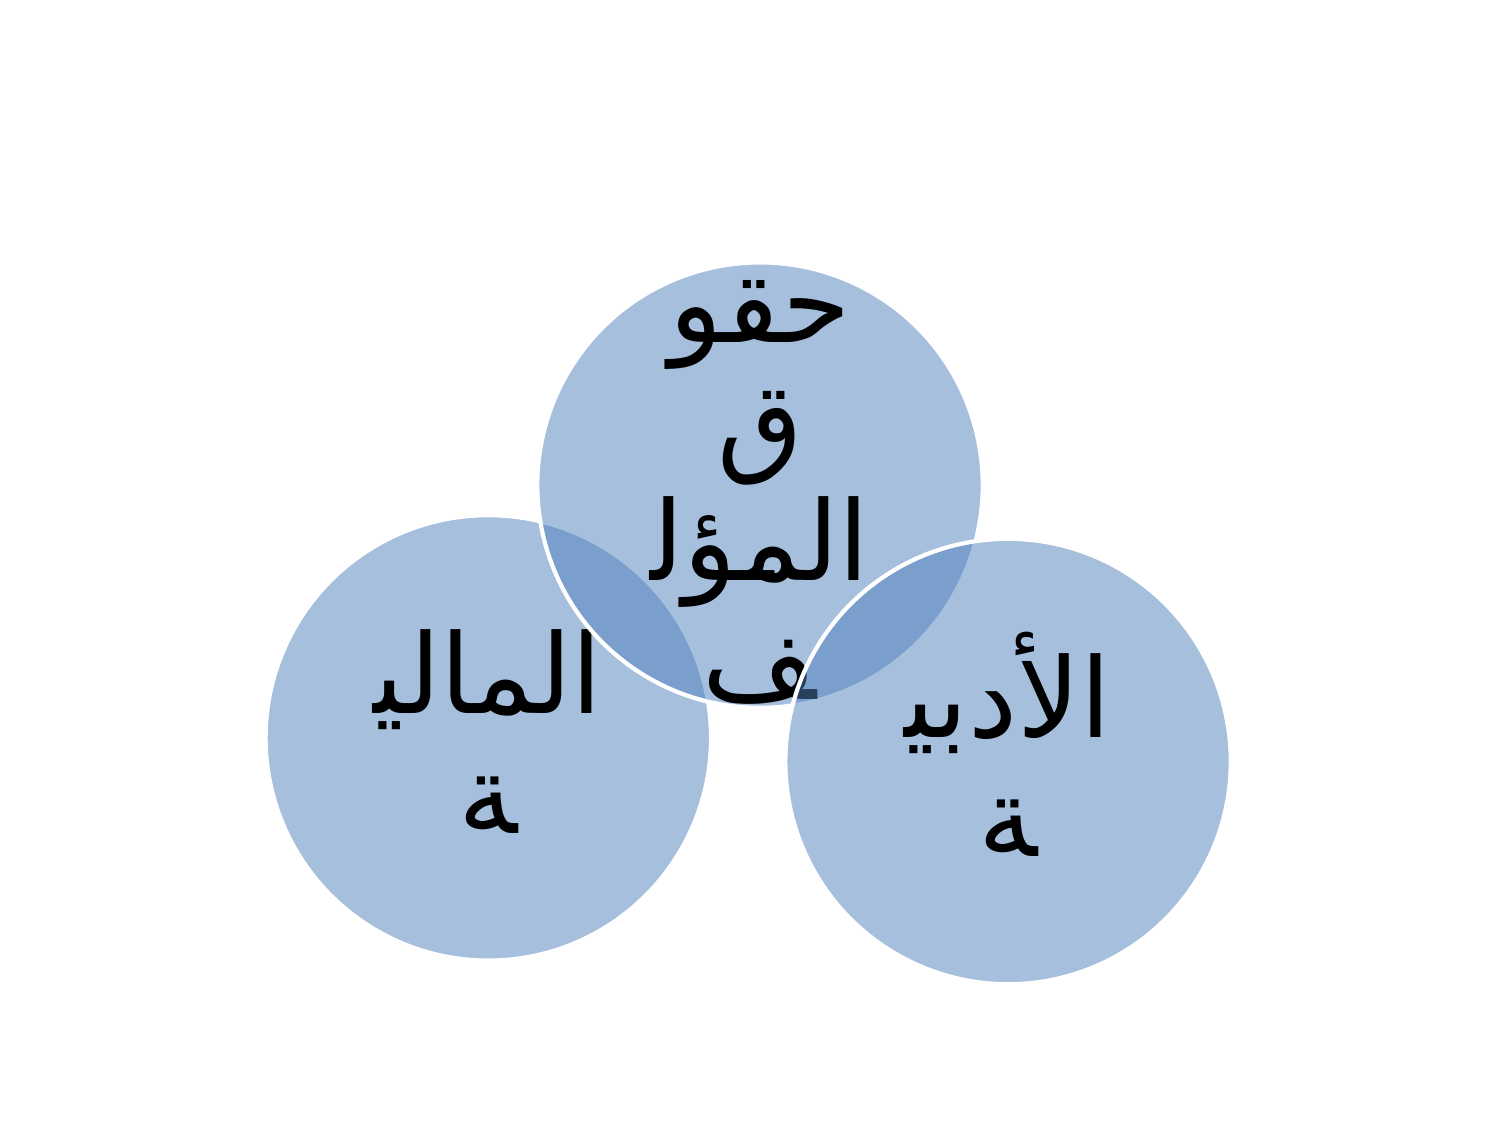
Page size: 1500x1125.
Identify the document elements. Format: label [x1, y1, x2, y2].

list [74, 262, 1426, 1006]
